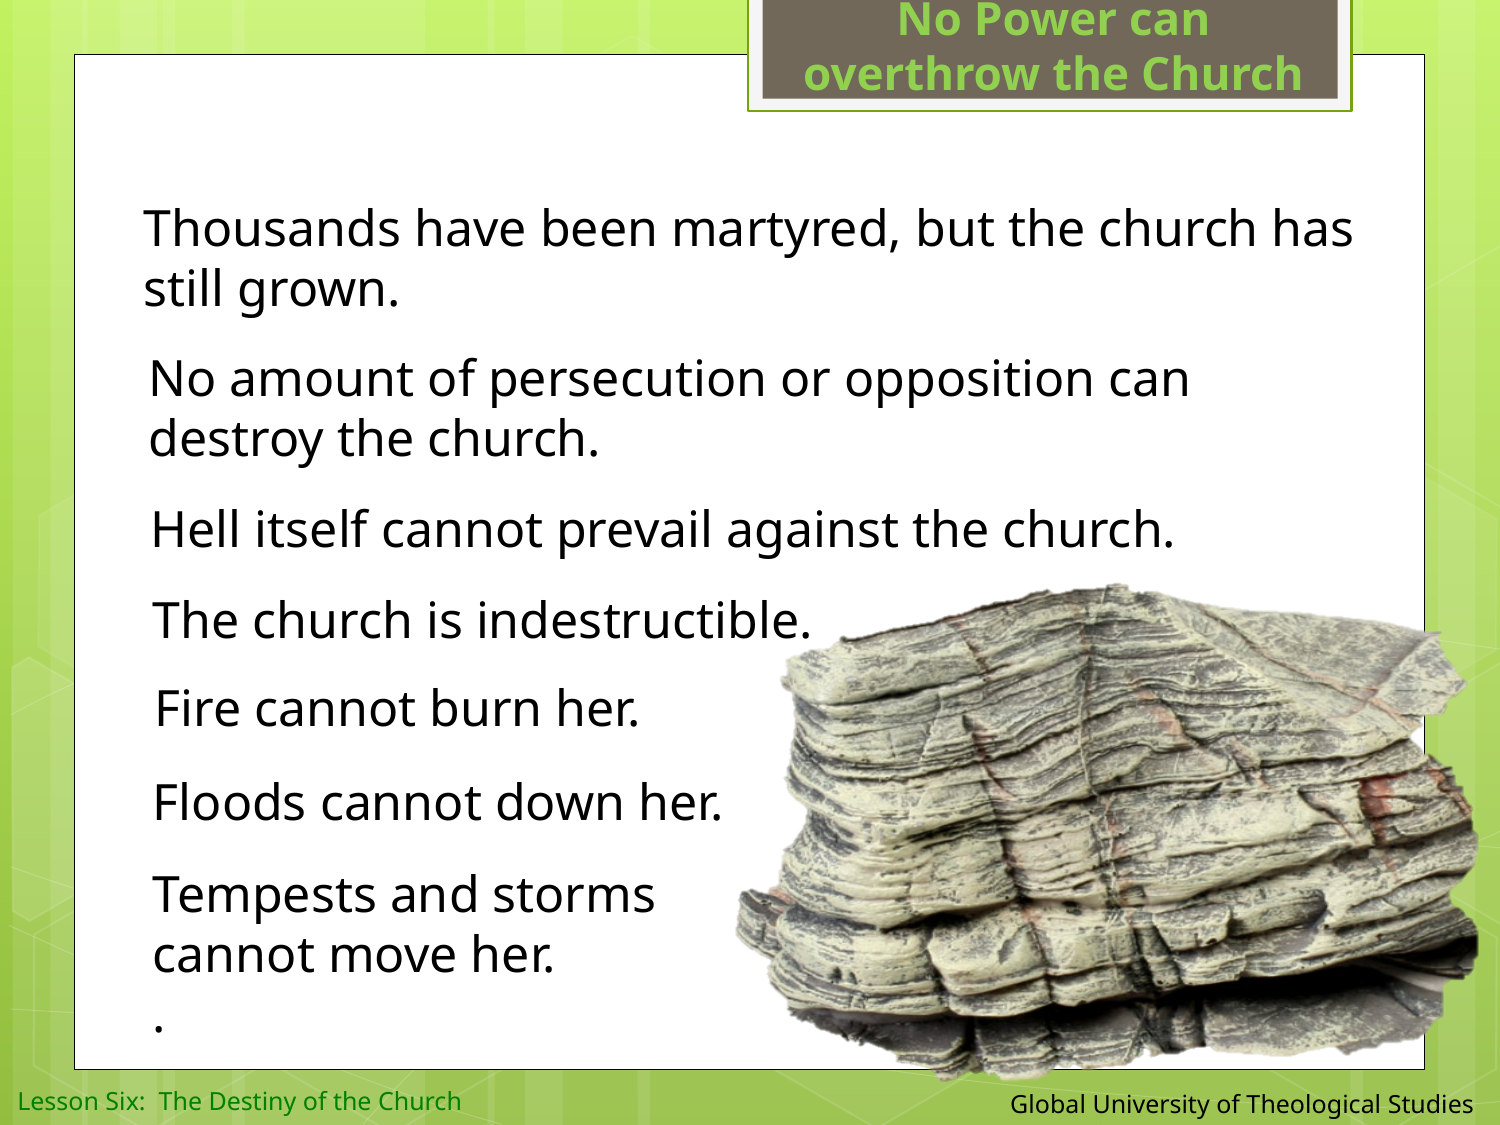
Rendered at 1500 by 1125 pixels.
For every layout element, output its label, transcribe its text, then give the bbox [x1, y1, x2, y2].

text_box Tempests and storms cannot move her. . [138, 855, 639, 1051]
picture [645, 458, 1500, 1125]
text_box Floods cannot down her. [138, 762, 639, 838]
text_box No Power can overthrow the Church [768, 0, 1339, 107]
text_box Thousands have been martyred, but the church has still grown. [128, 188, 1378, 324]
text_box The church is indestructible. [137, 580, 639, 656]
text_box No amount of persecution or opposition can destroy the church. [134, 339, 1383, 474]
text_box Fire cannot burn her. [139, 668, 639, 744]
text_box Lesson Six: The Destiny of the Church [9, 1083, 513, 1118]
text_box Hell itself cannot prevail against the church. [135, 489, 639, 565]
